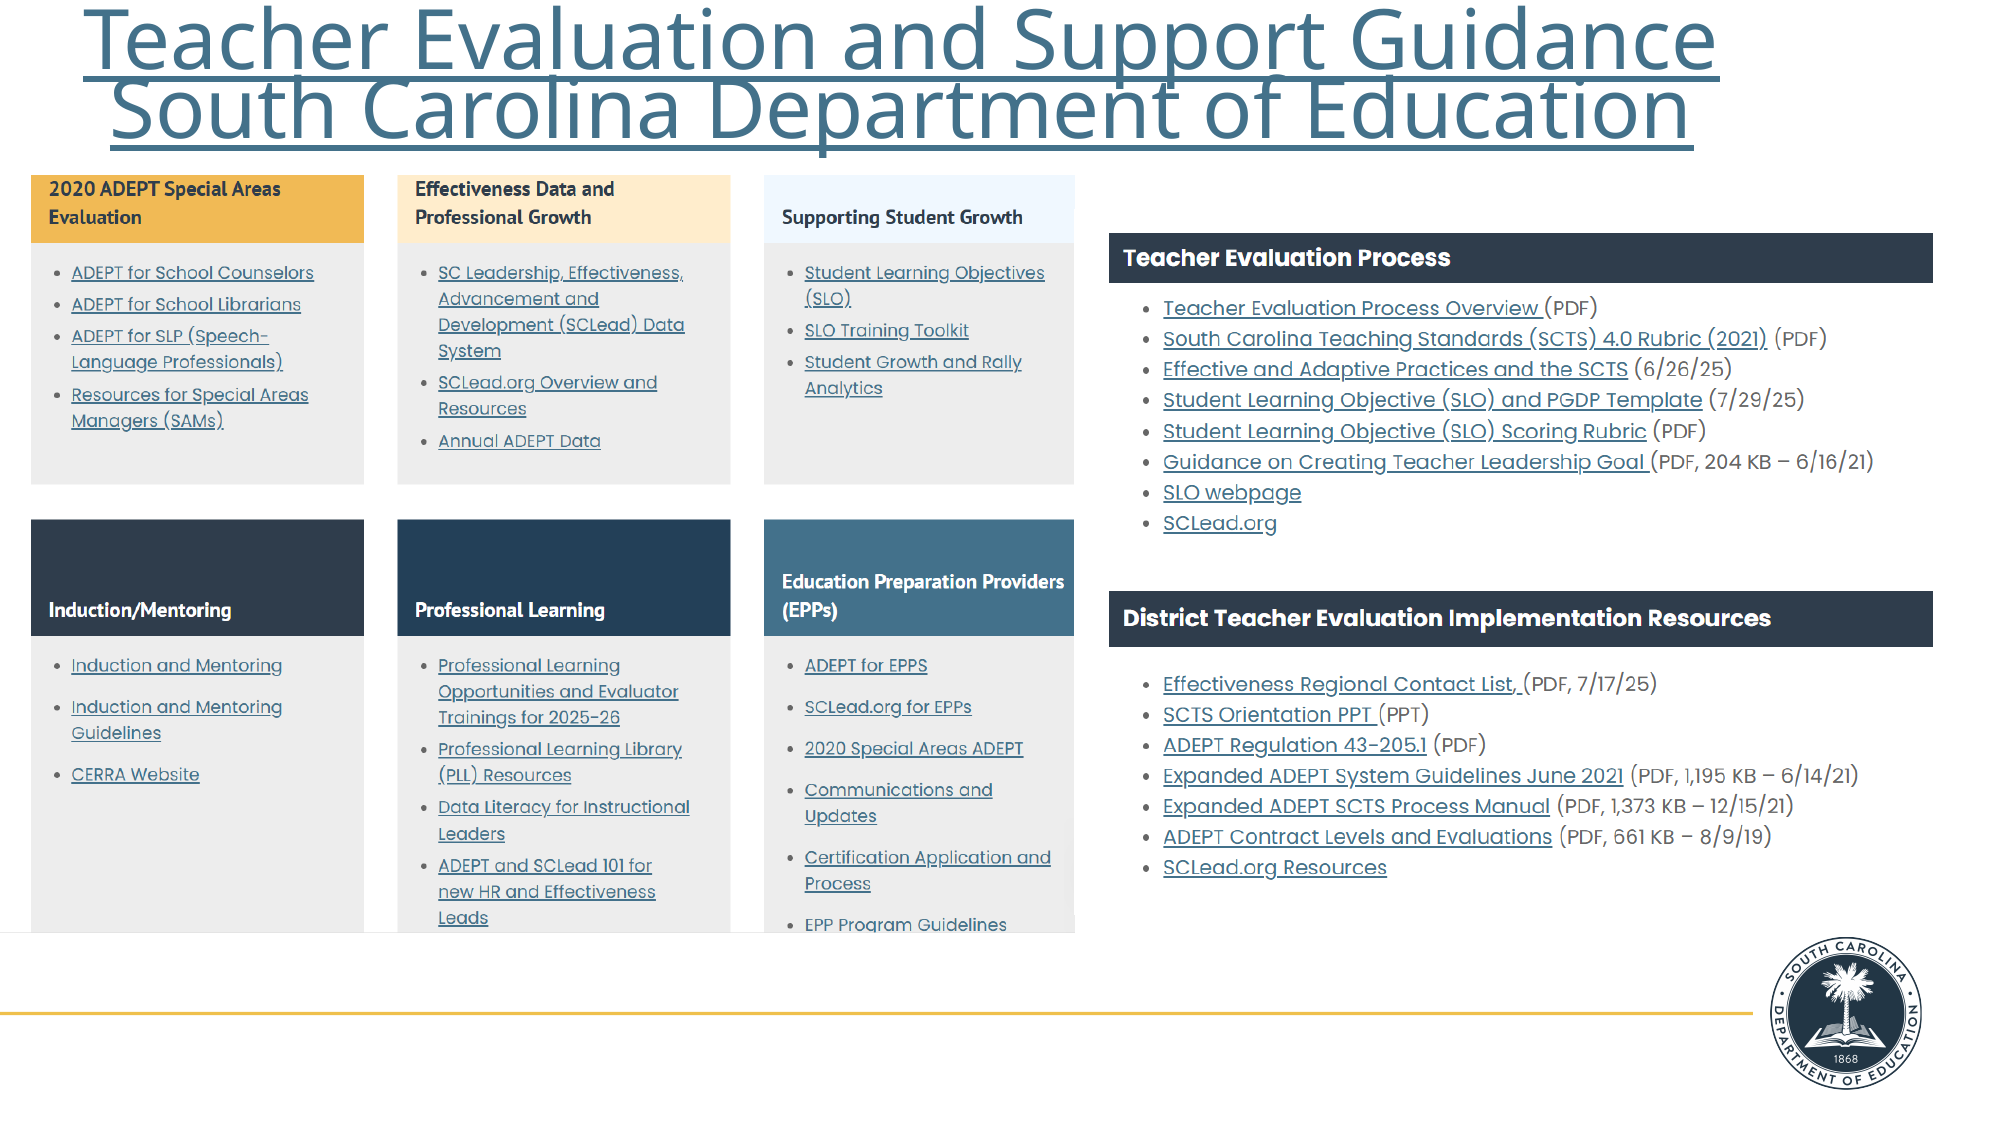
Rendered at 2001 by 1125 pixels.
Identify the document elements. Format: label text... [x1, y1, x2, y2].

title Teacher Evaluation and Support Guidance South Carolina Department of Education [50, 30, 1753, 208]
picture [0, 175, 1976, 933]
text_box [1770, 937, 1922, 1090]
